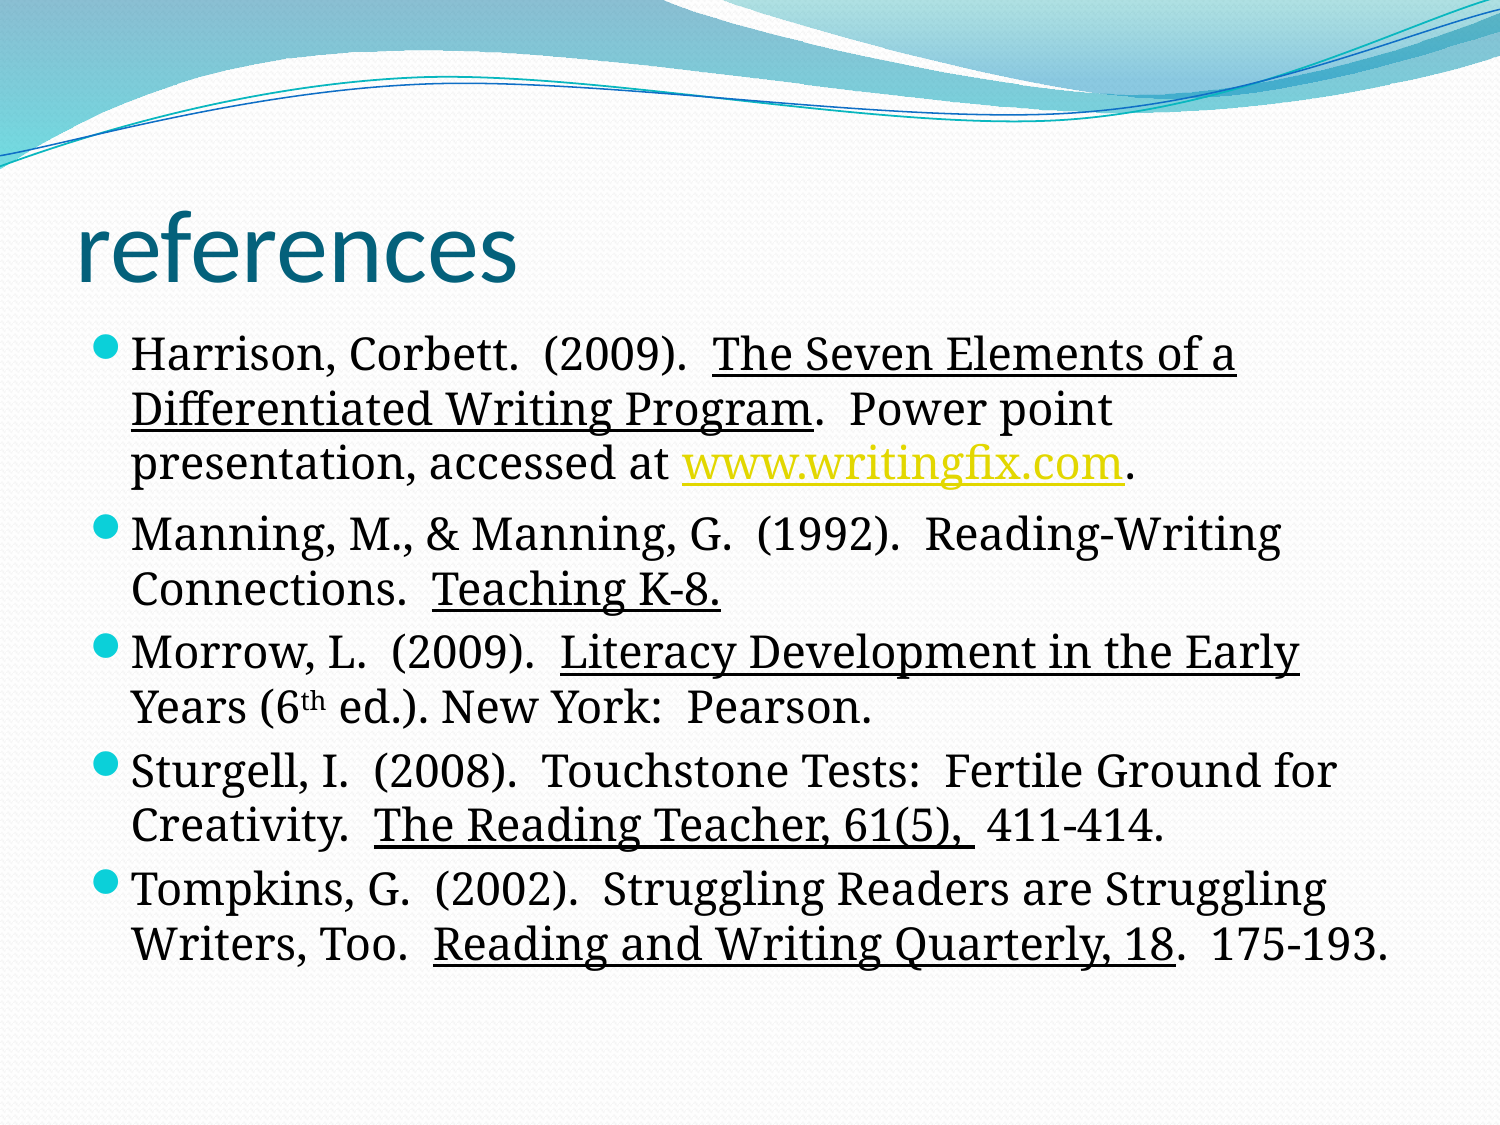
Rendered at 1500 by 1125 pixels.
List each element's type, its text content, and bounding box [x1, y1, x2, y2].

list Harrison, Corbett. (2009). The Seven Elements of a Differentiated Writing Program. Power point presentation, accessed at www.writingfix.com. Manning, M., & Manning, G. (1992). Reading-Writing Connections. Teaching K-8. Morrow, L. (2009). Literacy Development in the Early Years (6th ed.). New York: Pearson. Sturgell, I. (2008). Touchstone Tests: Fertile Ground for Creativity. The Reading Teacher, 61(5), 411-414. Tompkins, G. (2002). Struggling Readers are Struggling Writers, Too. Reading and Writing Quarterly, 18. 175-193. [75, 317, 1425, 1038]
title references [75, 115, 1425, 303]
